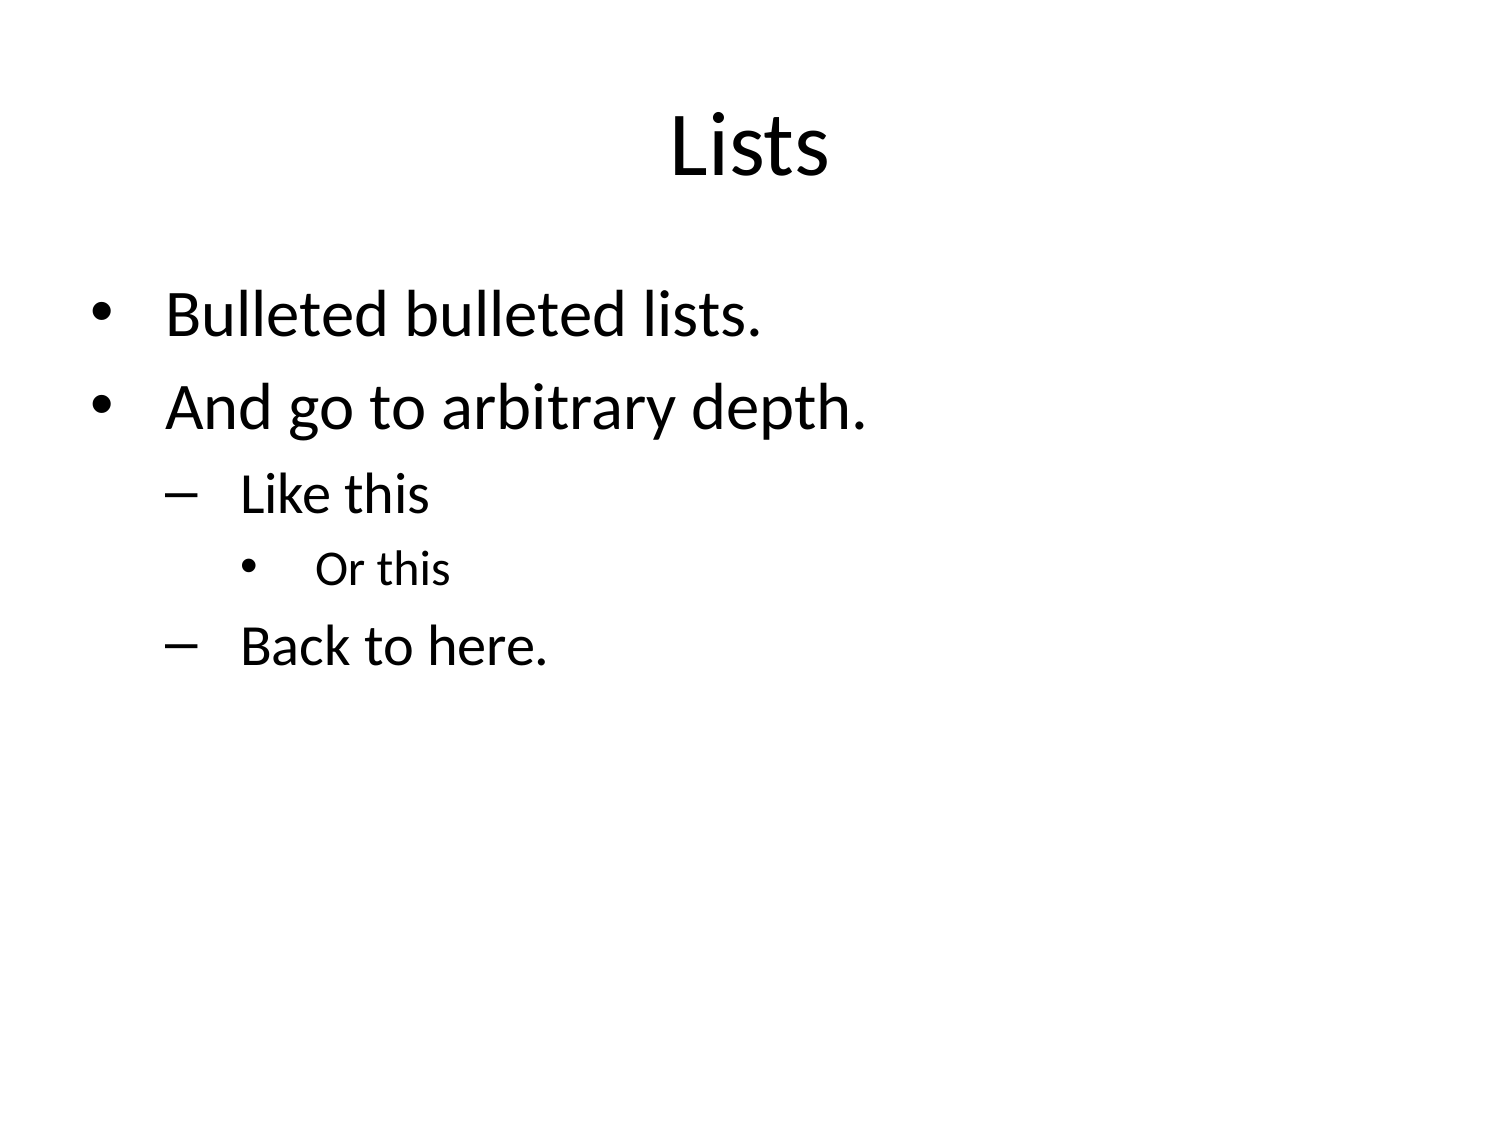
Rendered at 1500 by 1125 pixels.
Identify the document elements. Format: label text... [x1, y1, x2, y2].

list Bulleted bulleted lists. And go to arbitrary depth. Like this Or this Back to here. [75, 262, 1425, 1005]
title Lists [75, 45, 1425, 233]
